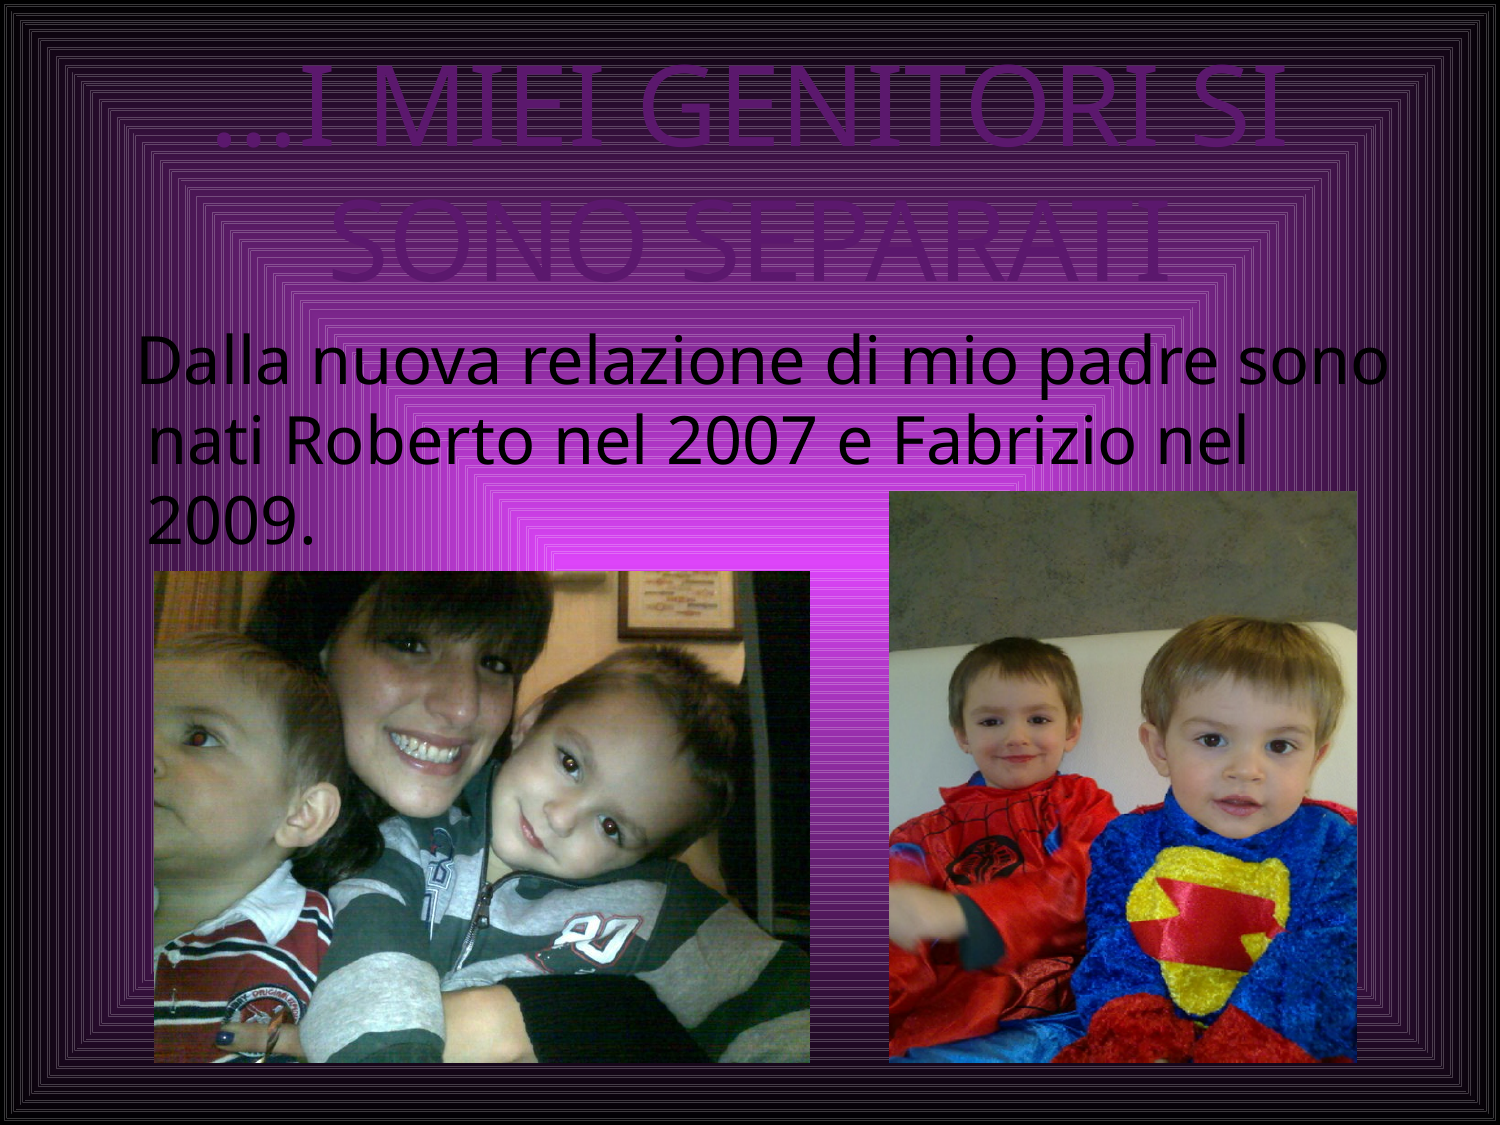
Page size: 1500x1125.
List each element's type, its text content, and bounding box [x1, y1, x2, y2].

title …I MIEI GENITORI SI SONO SEPARATI [75, 75, 1425, 263]
picture [153, 570, 810, 1063]
picture [889, 491, 1357, 1063]
list Dalla nuova relazione di mio padre sono nati Roberto nel 2007 e Fabrizio nel 2009. [75, 310, 1425, 1005]
